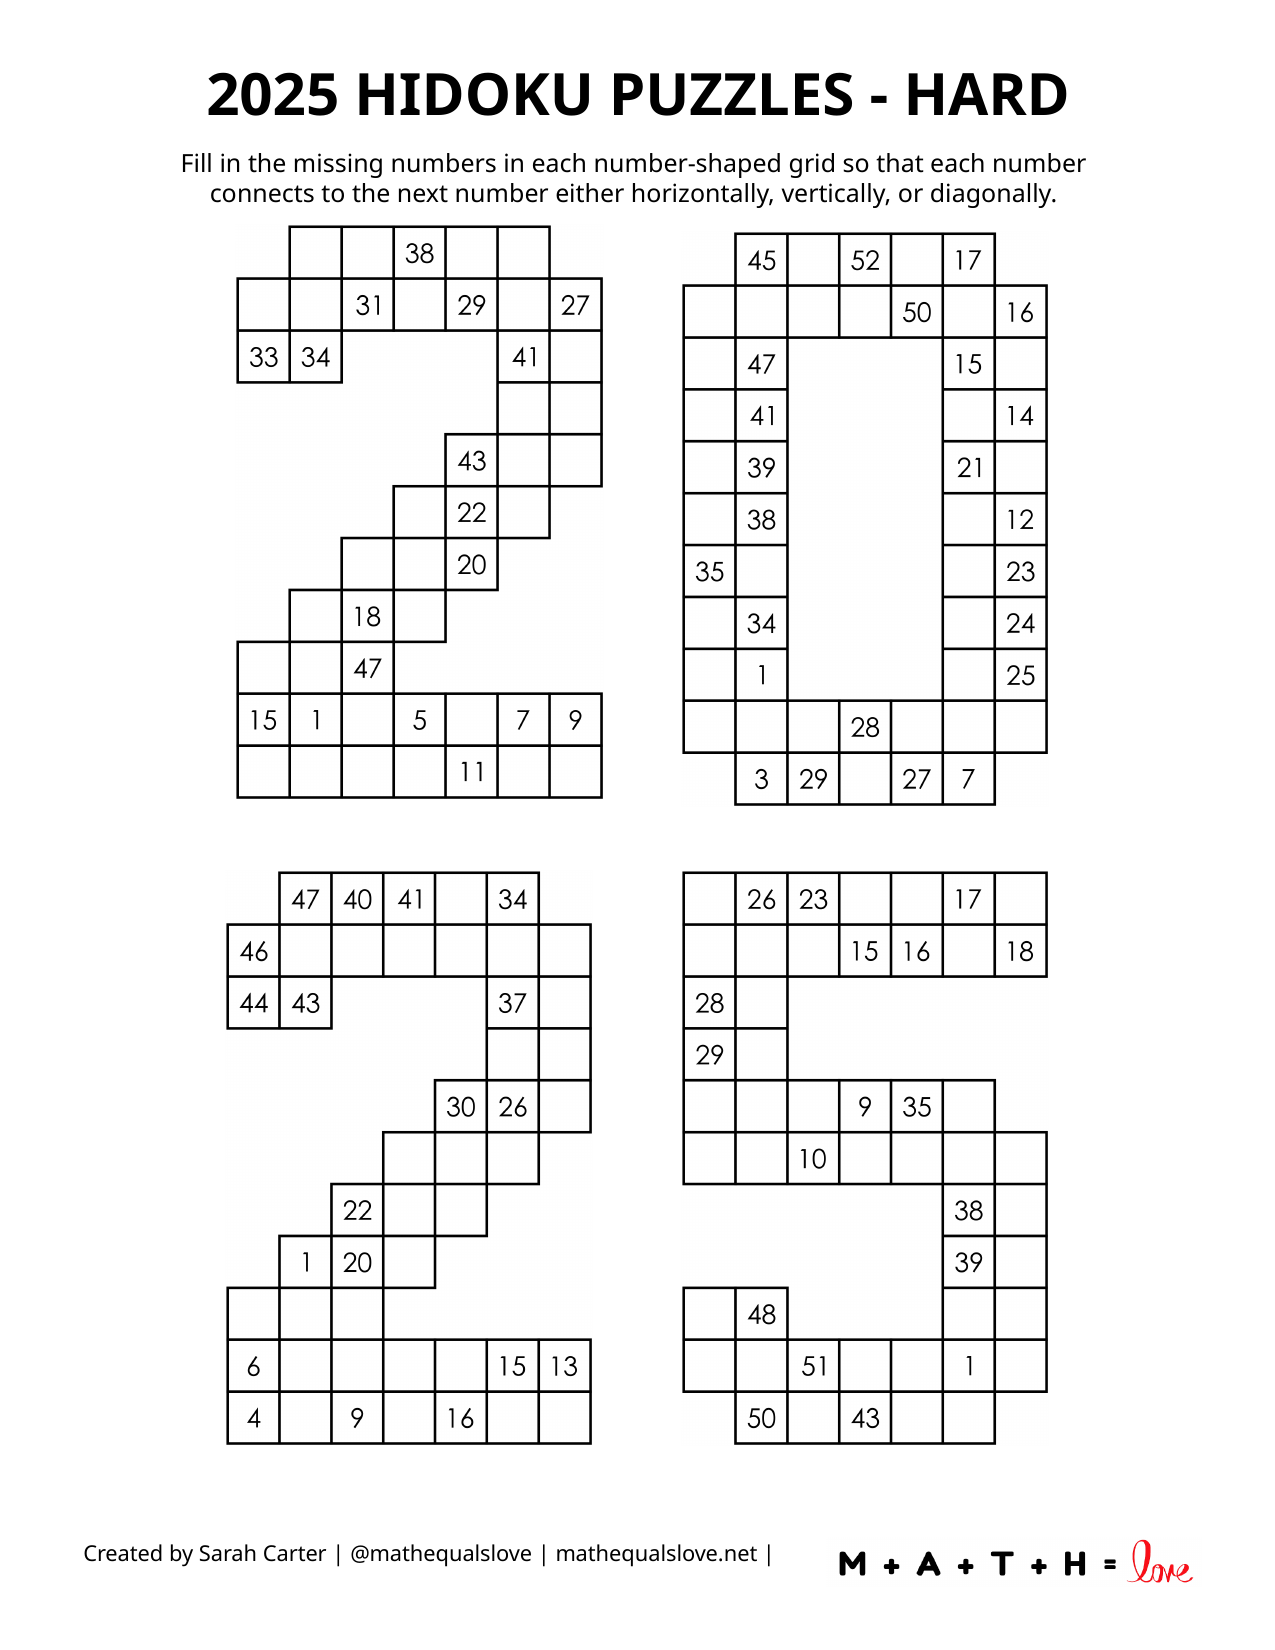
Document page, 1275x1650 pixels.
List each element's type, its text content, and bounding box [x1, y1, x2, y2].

picture [680, 230, 1050, 807]
picture [826, 1536, 1203, 1588]
text_box 2025 HIDOKU PUZZLES - HARD [66, 50, 1211, 135]
picture [680, 870, 1050, 1447]
picture [224, 870, 594, 1447]
picture [234, 224, 604, 801]
text_box Created by Sarah Carter | @mathequalslove | mathequalslove.net | [68, 1532, 986, 1574]
text_box Fill in the missing numbers in each number-shaped grid so that each number connects to the next number either horizontally, vertically, or diagonally. [0, 140, 1275, 216]
